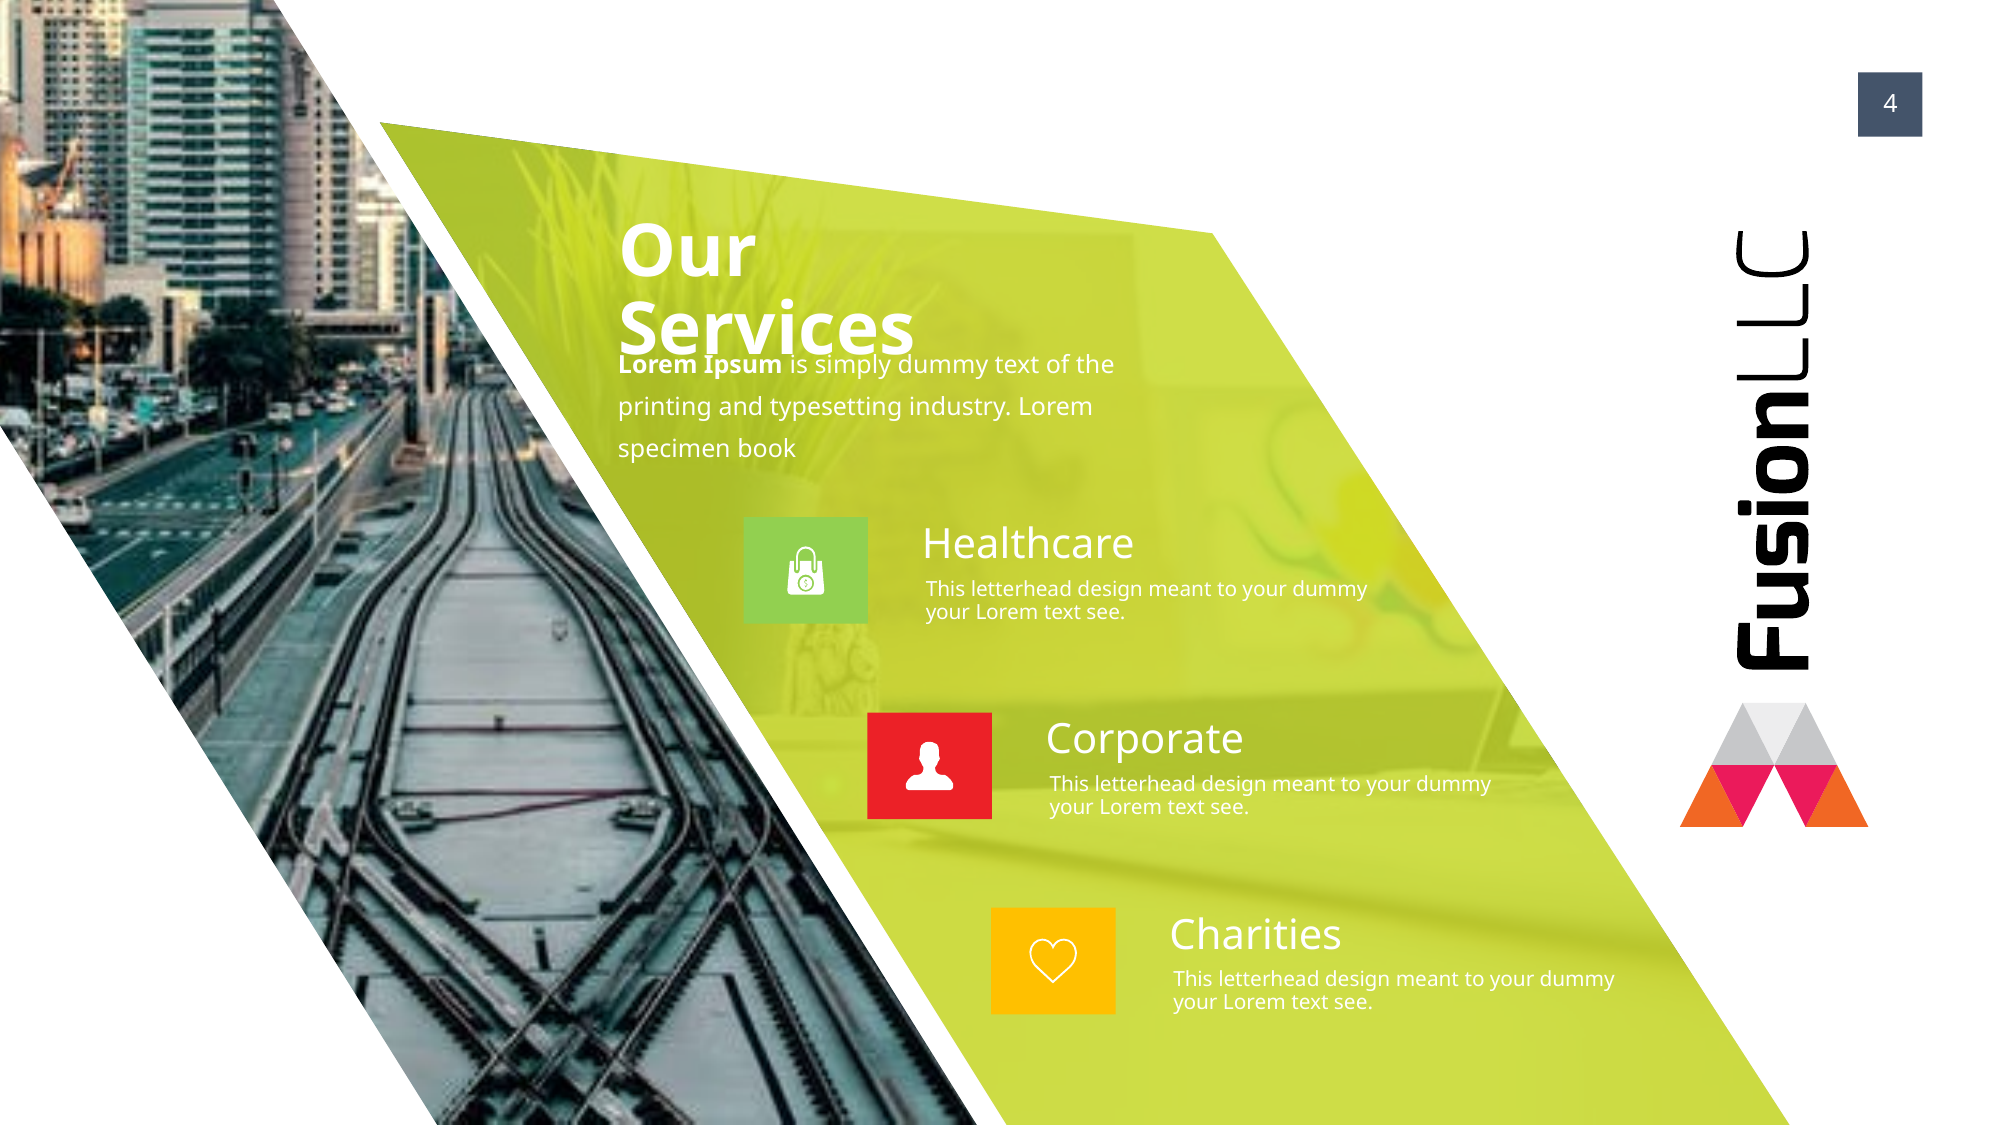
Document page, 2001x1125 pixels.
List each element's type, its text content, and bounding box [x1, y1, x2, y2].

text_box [991, 900, 1674, 1022]
picture [0, 0, 1790, 1125]
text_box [1476, 434, 2000, 624]
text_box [867, 704, 1550, 827]
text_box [743, 509, 1426, 632]
slide_number 4 [1854, 78, 1927, 130]
